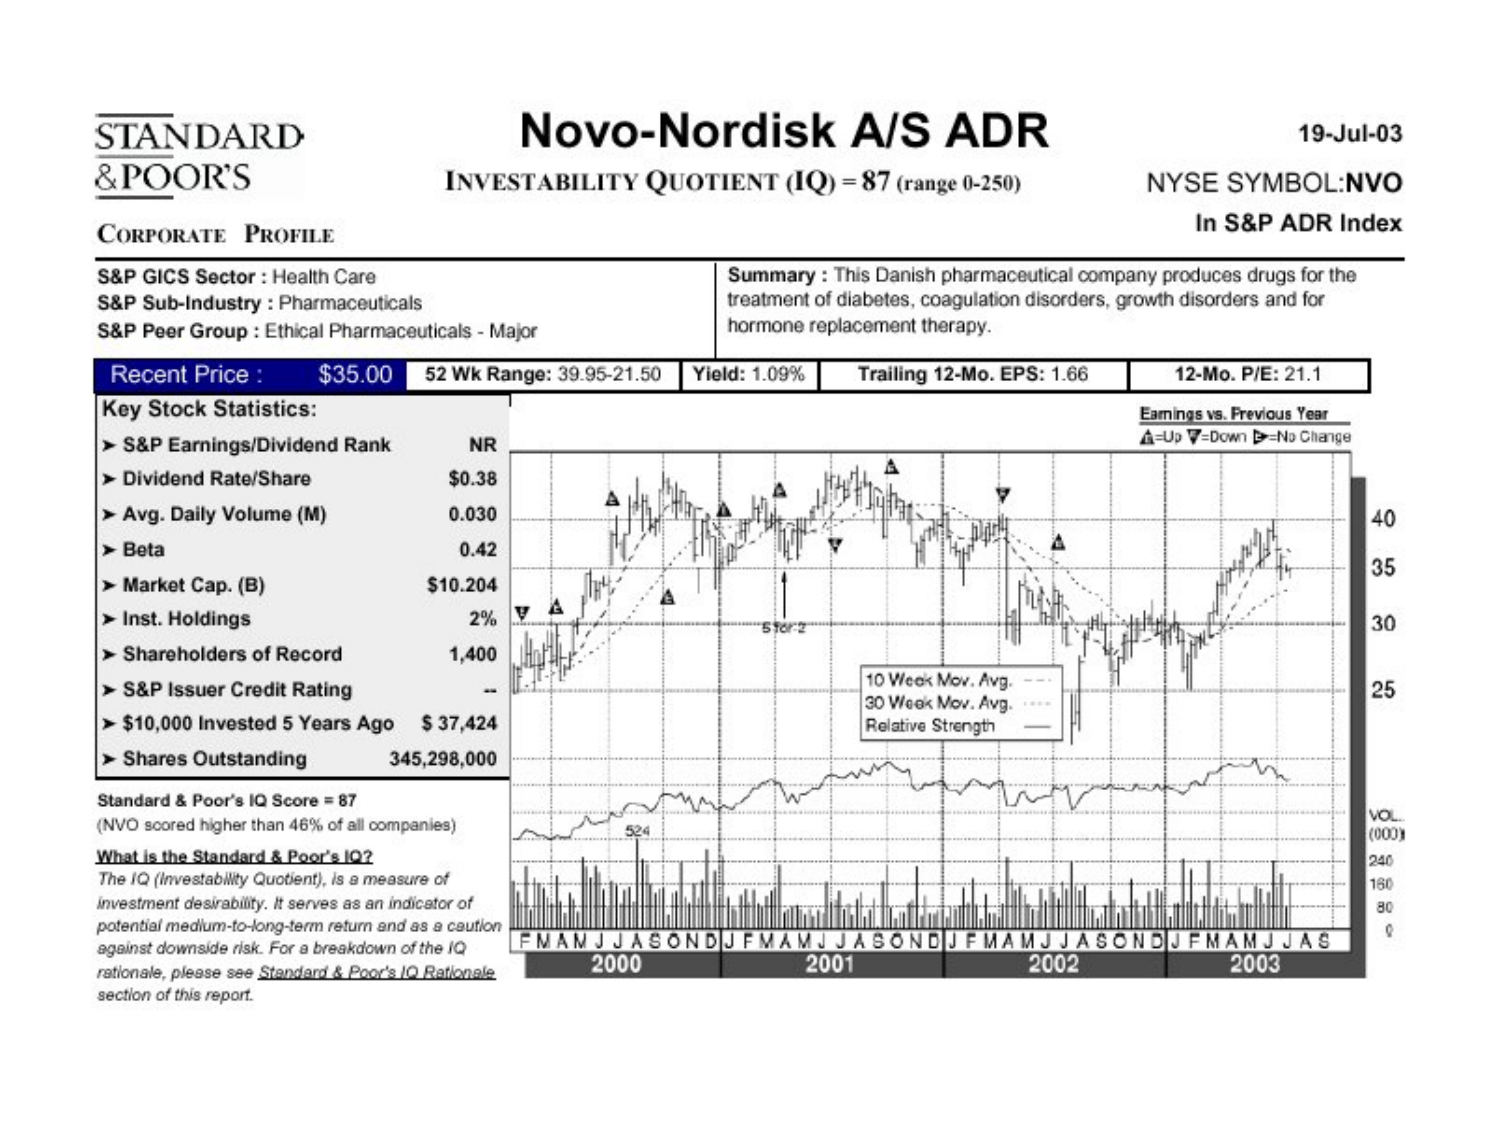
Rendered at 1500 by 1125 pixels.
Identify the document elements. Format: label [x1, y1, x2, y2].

picture [62, 99, 1463, 1016]
